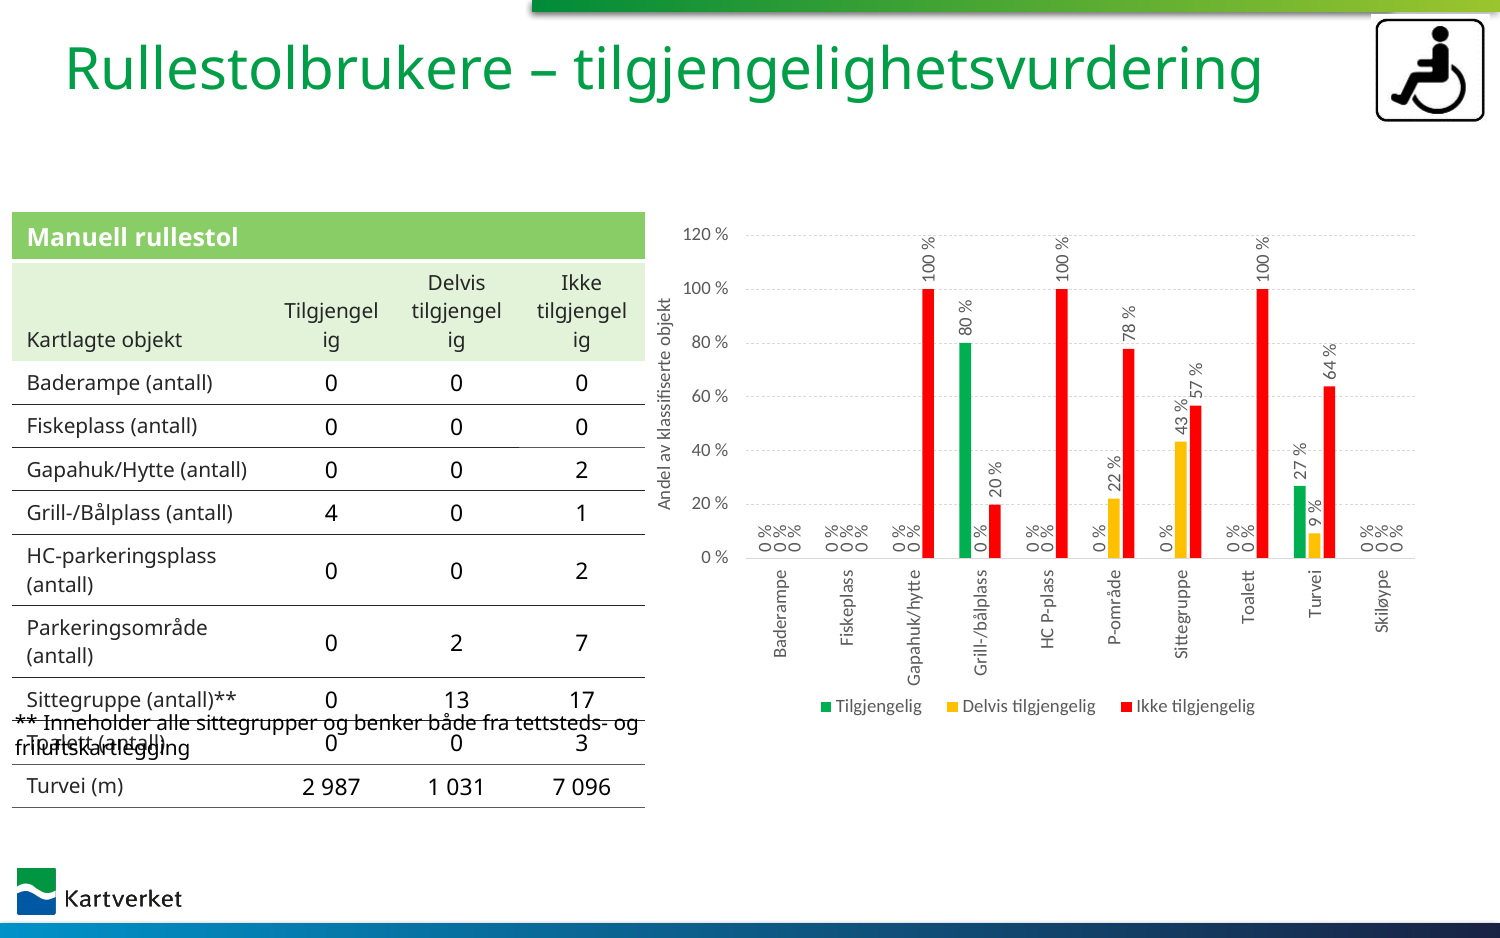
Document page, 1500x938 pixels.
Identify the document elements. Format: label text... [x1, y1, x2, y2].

table_cell Parkeringsområde (antall) [12, 606, 269, 677]
table_cell 2 987 [269, 768, 394, 807]
table_cell Tilgjengelig [269, 263, 394, 361]
table_cell 7 096 [519, 768, 645, 807]
table_cell 0 [519, 361, 638, 404]
table_cell Kartlagte objekt [12, 263, 269, 361]
table_cell 4 [269, 491, 394, 534]
table_cell 0 [519, 405, 638, 447]
table_cell 0 [269, 405, 394, 447]
text_box Rullestolbrukere – tilgjengelighetsvurdering [49, 12, 1372, 109]
table_cell Sittegruppe (antall)** [12, 678, 269, 702]
table_cell 0 [269, 361, 394, 404]
text_box ** Inneholder alle sittegrupper og benker både fra tettsteds- og friluftskartlegging [0, 702, 745, 768]
table_cell HC-parkeringsplass (antall) [12, 535, 269, 605]
table_cell 0 [394, 405, 519, 447]
picture [643, 218, 1426, 728]
table_cell 0 [394, 361, 519, 404]
table_cell 0 [269, 448, 394, 490]
table_cell Turvei (m) [12, 768, 269, 807]
table_cell 0 [269, 535, 394, 605]
table_cell 0 [394, 448, 519, 490]
table_cell 2 [519, 535, 638, 605]
table_cell 1 [519, 491, 638, 534]
table_cell Fiskeplass (antall) [12, 405, 269, 447]
table_cell 1 031 [394, 768, 519, 807]
table_cell 2 [519, 448, 638, 490]
table_cell Ikke tilgjengelig [519, 263, 638, 361]
table_cell Gapahuk/Hytte (antall) [12, 448, 269, 490]
table_cell 0 [269, 678, 394, 702]
table_header Manuell rullestol [12, 212, 645, 259]
picture [1371, 13, 1491, 127]
table_cell 0 [394, 491, 519, 534]
table_cell 0 [394, 535, 519, 605]
table_cell Baderampe (antall) [12, 361, 269, 404]
table_cell 17 [519, 678, 638, 702]
table_cell 13 [394, 678, 519, 702]
table_cell 7 [519, 606, 638, 677]
table_cell Grill-/Bålplass (antall) [12, 491, 269, 534]
table_cell 2 [394, 606, 519, 677]
table_cell Delvis tilgjengelig [394, 263, 519, 361]
table_cell 0 [269, 606, 394, 677]
